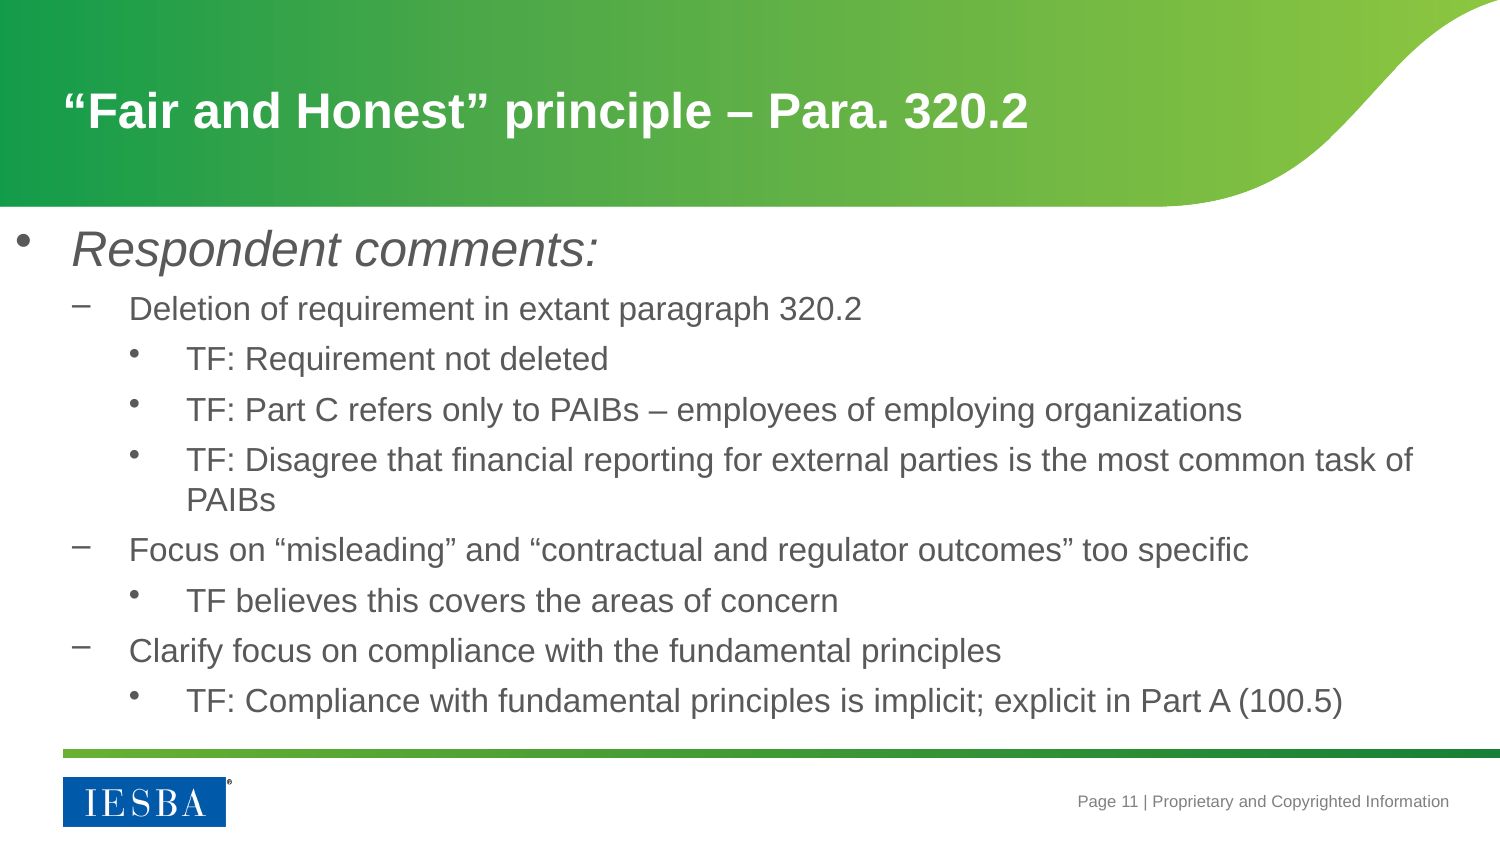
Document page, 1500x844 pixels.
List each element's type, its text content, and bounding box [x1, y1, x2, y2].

picture [0, 0, 1500, 207]
picture [63, 777, 232, 827]
list Respondent comments: Deletion of requirement in extant paragraph 320.2 TF: Requirement not deleted TF: Part C refers only to PAIBs – employees of employing organizations TF: Disagree that financial reporting for external parties is the most common task of PAIBs Focus on “misleading” and “contractual and regulator outcomes” too specific TF believes this covers the areas of concern Clarify focus on compliance with the fundamental principles TF: Compliance with fundamental principles is implicit; explicit in Part A (100.5) [0, 209, 1500, 747]
title “Fair and Honest” principle – Para. 320.2 [62, 75, 1300, 142]
